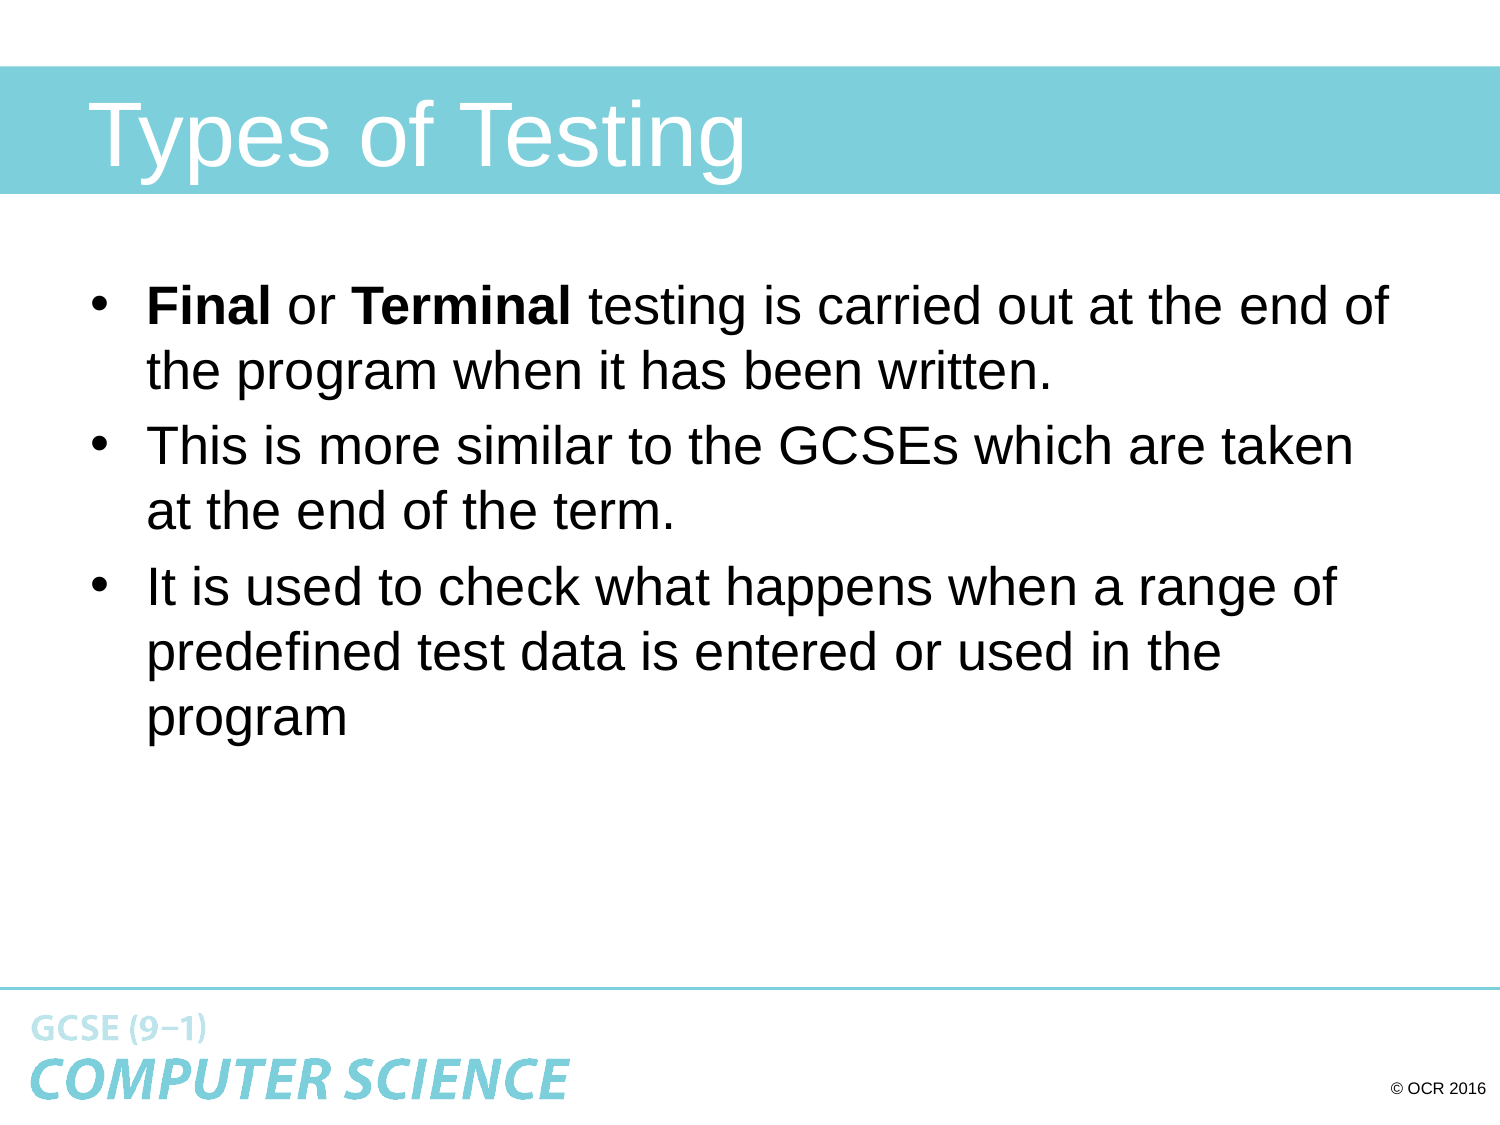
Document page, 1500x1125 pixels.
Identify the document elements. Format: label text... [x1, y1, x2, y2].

list Final or Terminal testing is carried out at the end of the program when it has been written. This is more similar to the GCSEs which are taken at the end of the term. It is used to check what happens when a range of predefined test data is entered or used in the program [75, 262, 1425, 965]
picture [0, 987, 1500, 1124]
title Types of Testing [0, 66, 1500, 194]
